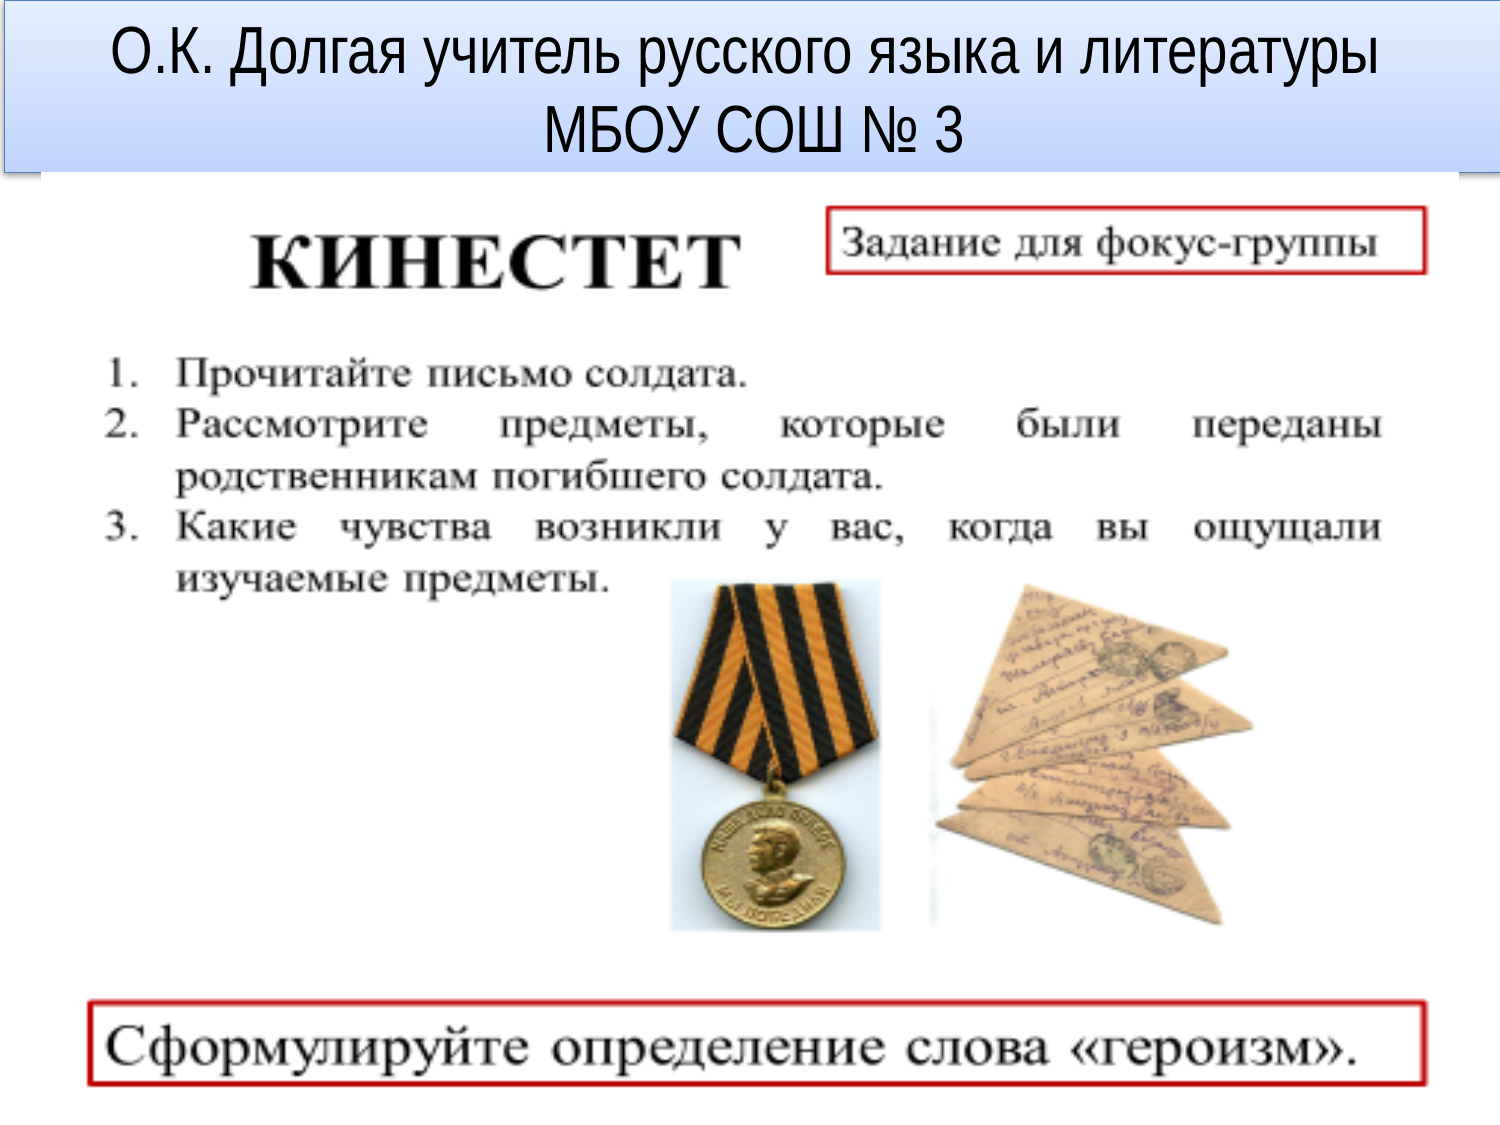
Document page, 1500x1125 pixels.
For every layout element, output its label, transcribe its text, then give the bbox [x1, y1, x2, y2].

title О.К. Долгая учитель русского языка и литературы МБОУ СОШ № 3 [4, 0, 1500, 173]
picture [41, 172, 1459, 1125]
